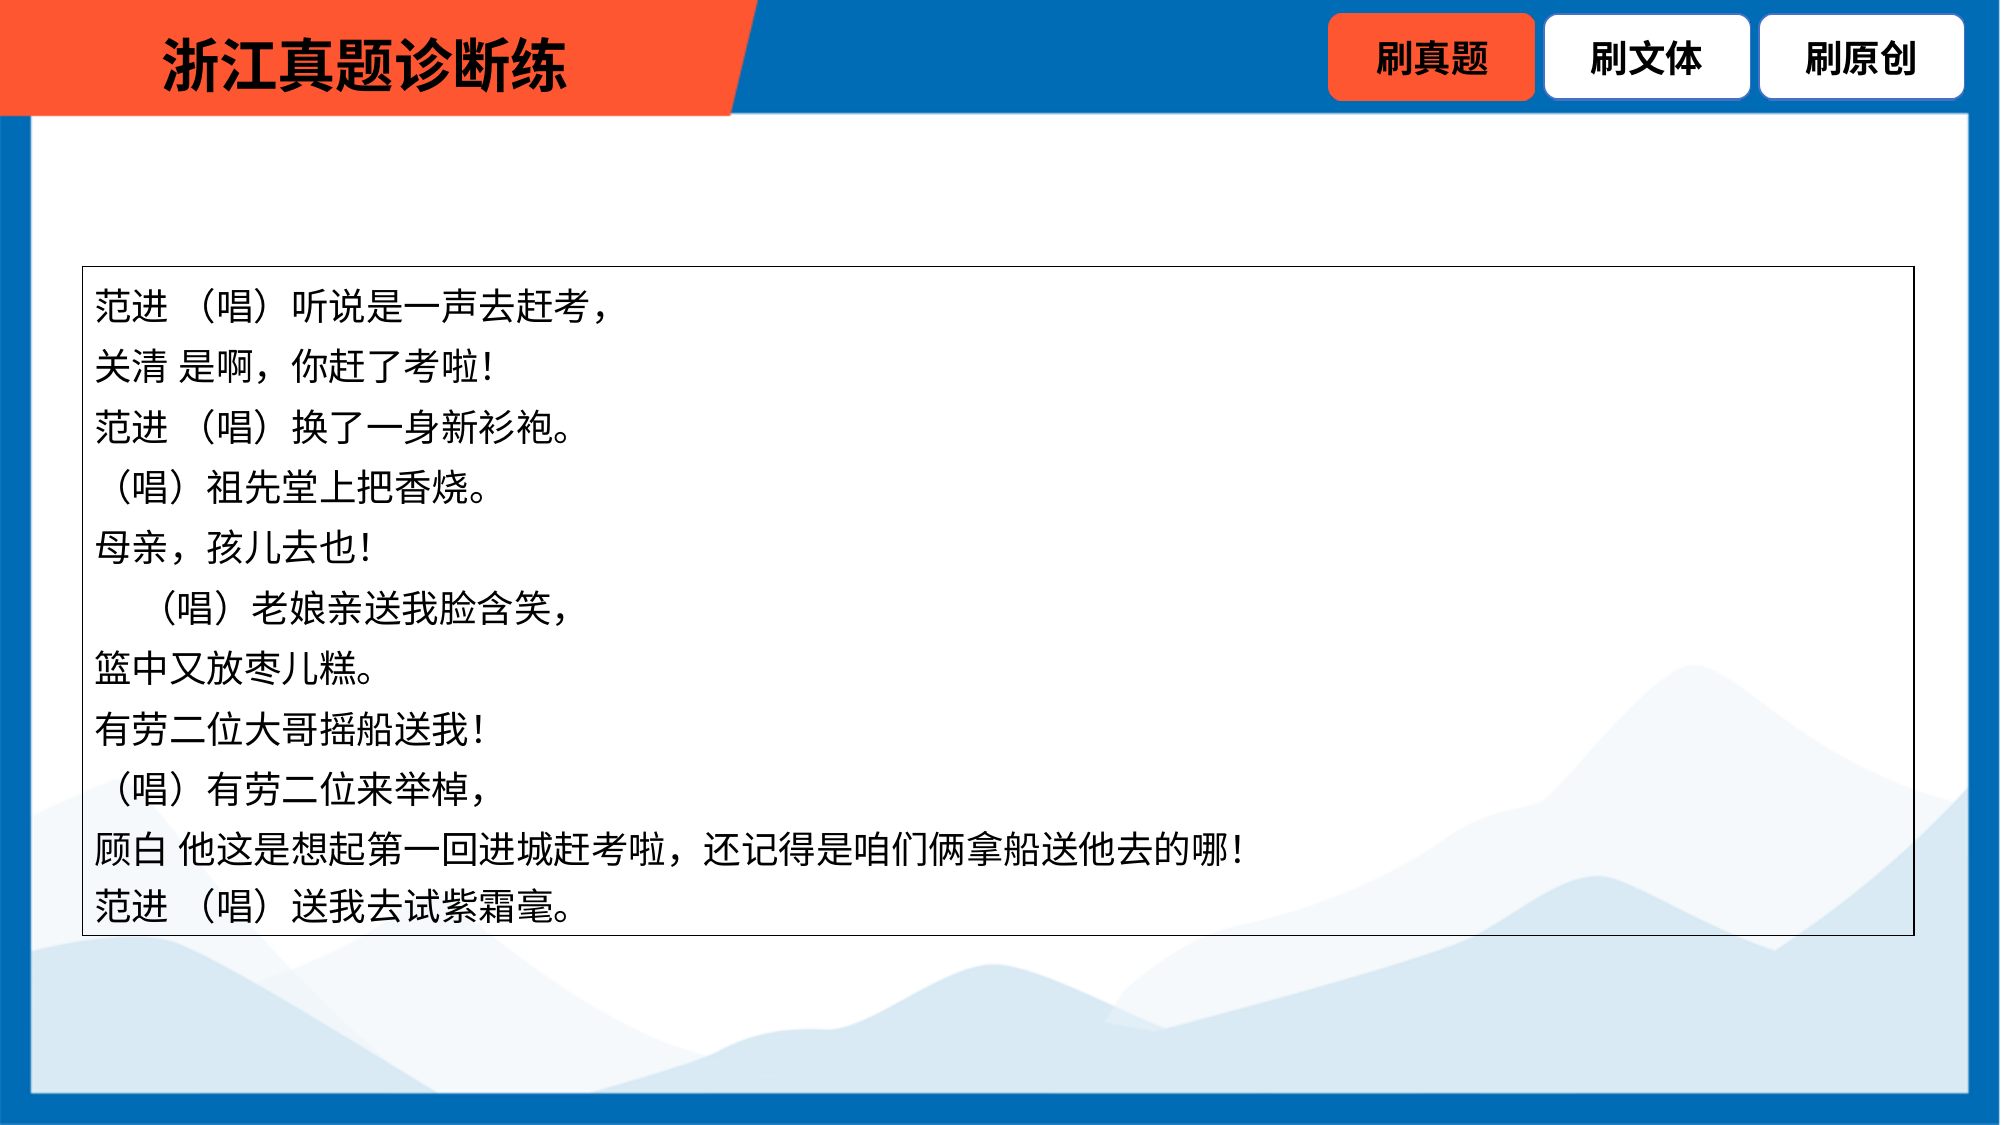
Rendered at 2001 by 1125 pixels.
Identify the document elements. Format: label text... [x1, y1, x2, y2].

table_header 范进 （唱）听说是一声去赶考， 关清 是啊，你赶了考啦！ 范进 （唱）换了一身新衫袍。 （唱）祖先堂上把香烧。 母亲，孩儿去也！ （唱）老娘亲送我脸含笑， 篮中又放枣儿糕。 有劳二位大哥摇船送我！ （唱）有劳二位来举棹， 顾白 他这是想起第一回进城赶考啦，还记得是咱们俩拿船送他去的哪！ 范进 （唱）送我去试紫霜毫。 [83, 267, 1913, 935]
picture [0, 0, 2000, 1125]
